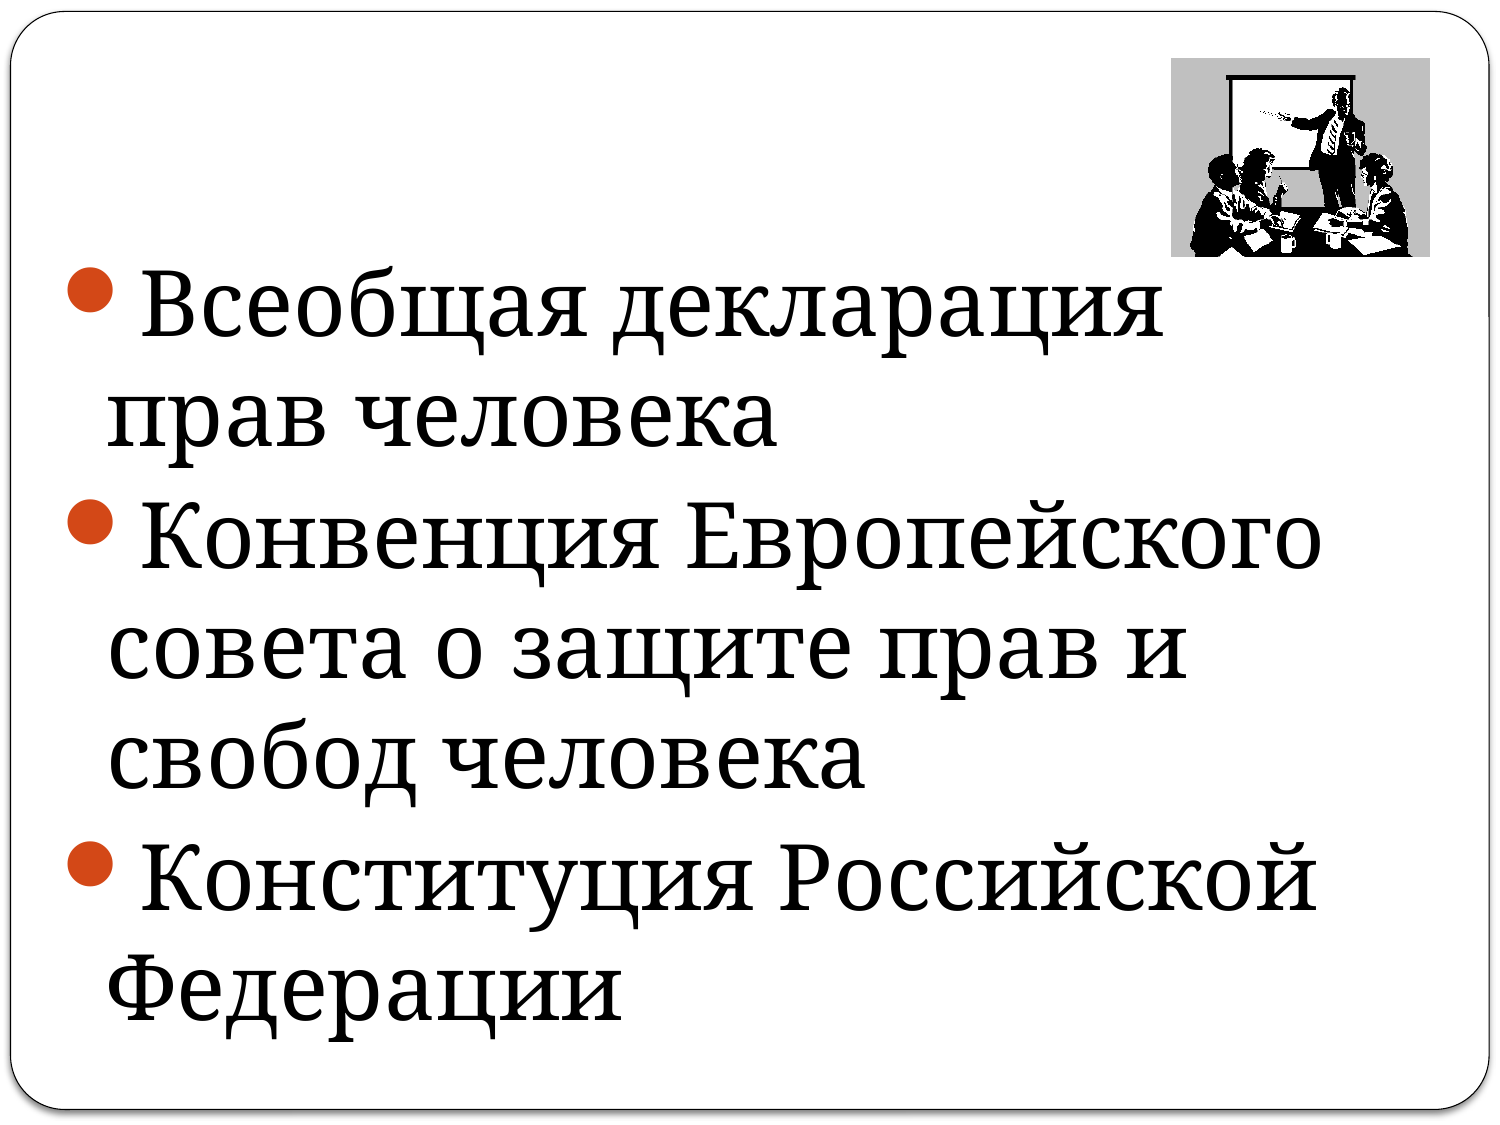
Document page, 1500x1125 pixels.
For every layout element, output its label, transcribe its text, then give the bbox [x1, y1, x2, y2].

picture [1171, 58, 1430, 257]
list Всеобщая декларация прав человека Конвенция Европейского совета о защите прав и свобод человека Конституция Российской Федерации [46, 237, 1425, 988]
